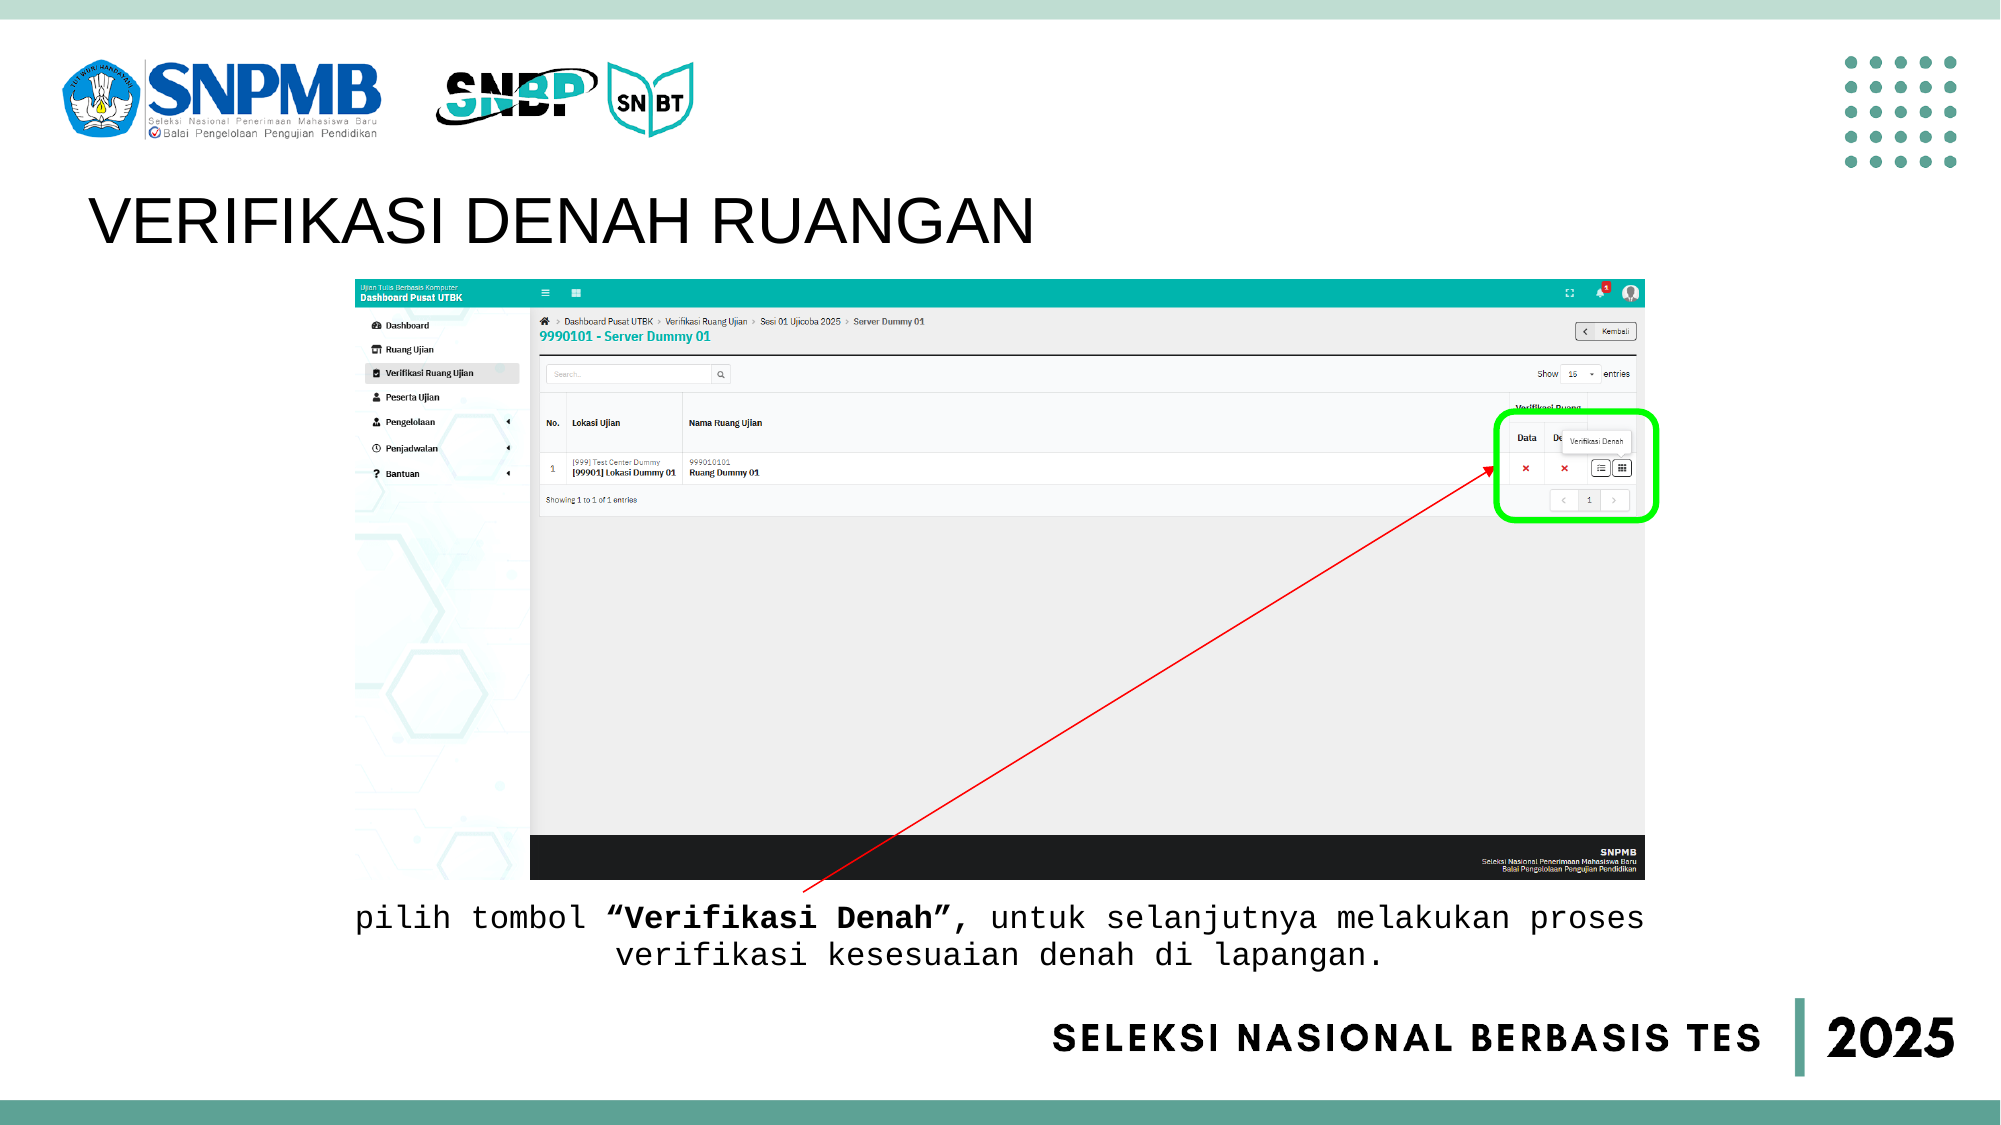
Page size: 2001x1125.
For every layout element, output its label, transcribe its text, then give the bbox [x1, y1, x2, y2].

title VERIFIKASI DENAH RUANGAN [68, 158, 1932, 267]
picture [0, 0, 2001, 1125]
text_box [802, 465, 1497, 893]
text_box [1649, 415, 1657, 517]
text_box pilih tombol “Verifikasi Denah”, untuk selanjutnya melakukan proses verifikasi kesesuaian denah di lapangan. [256, 891, 1744, 994]
